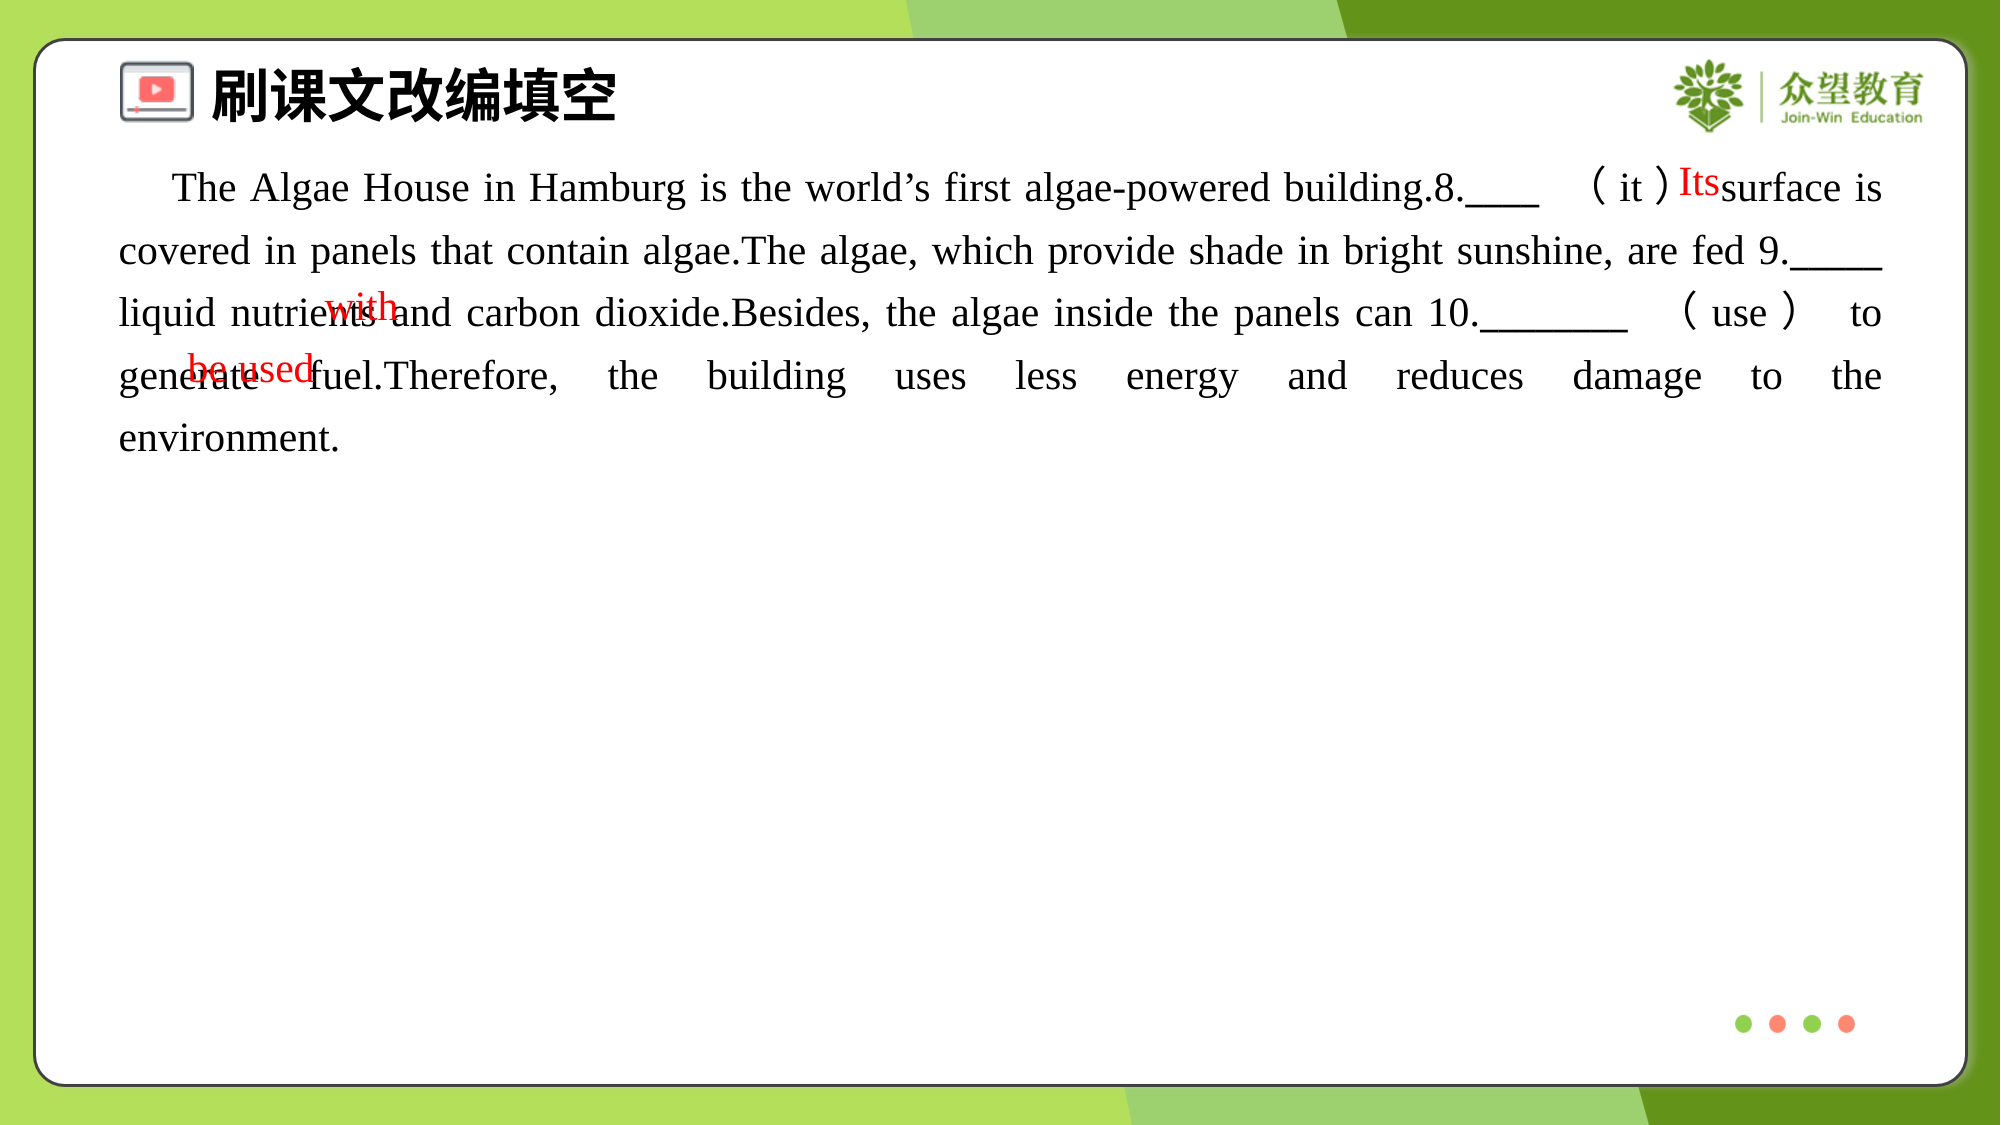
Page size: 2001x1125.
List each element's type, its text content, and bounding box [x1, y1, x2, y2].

text_box The Algae House in Hamburg is the world’s first algae-powered building.8.____ （it） surface is covered in panels that contain algae.The algae, which provide shade in bright sunshine, are fed 9._____ liquid nutrients and carbon dioxide.Besides, the algae inside the panels can 10.________ （use） to generate fuel.Therefore, the building uses less energy and reduces damage to the environment.#1.1.3 [118, 147, 1883, 454]
picture [0, 0, 2000, 1125]
text_box Its [1674, 141, 1725, 199]
text_box be used [178, 328, 325, 386]
text_box with [320, 266, 404, 324]
